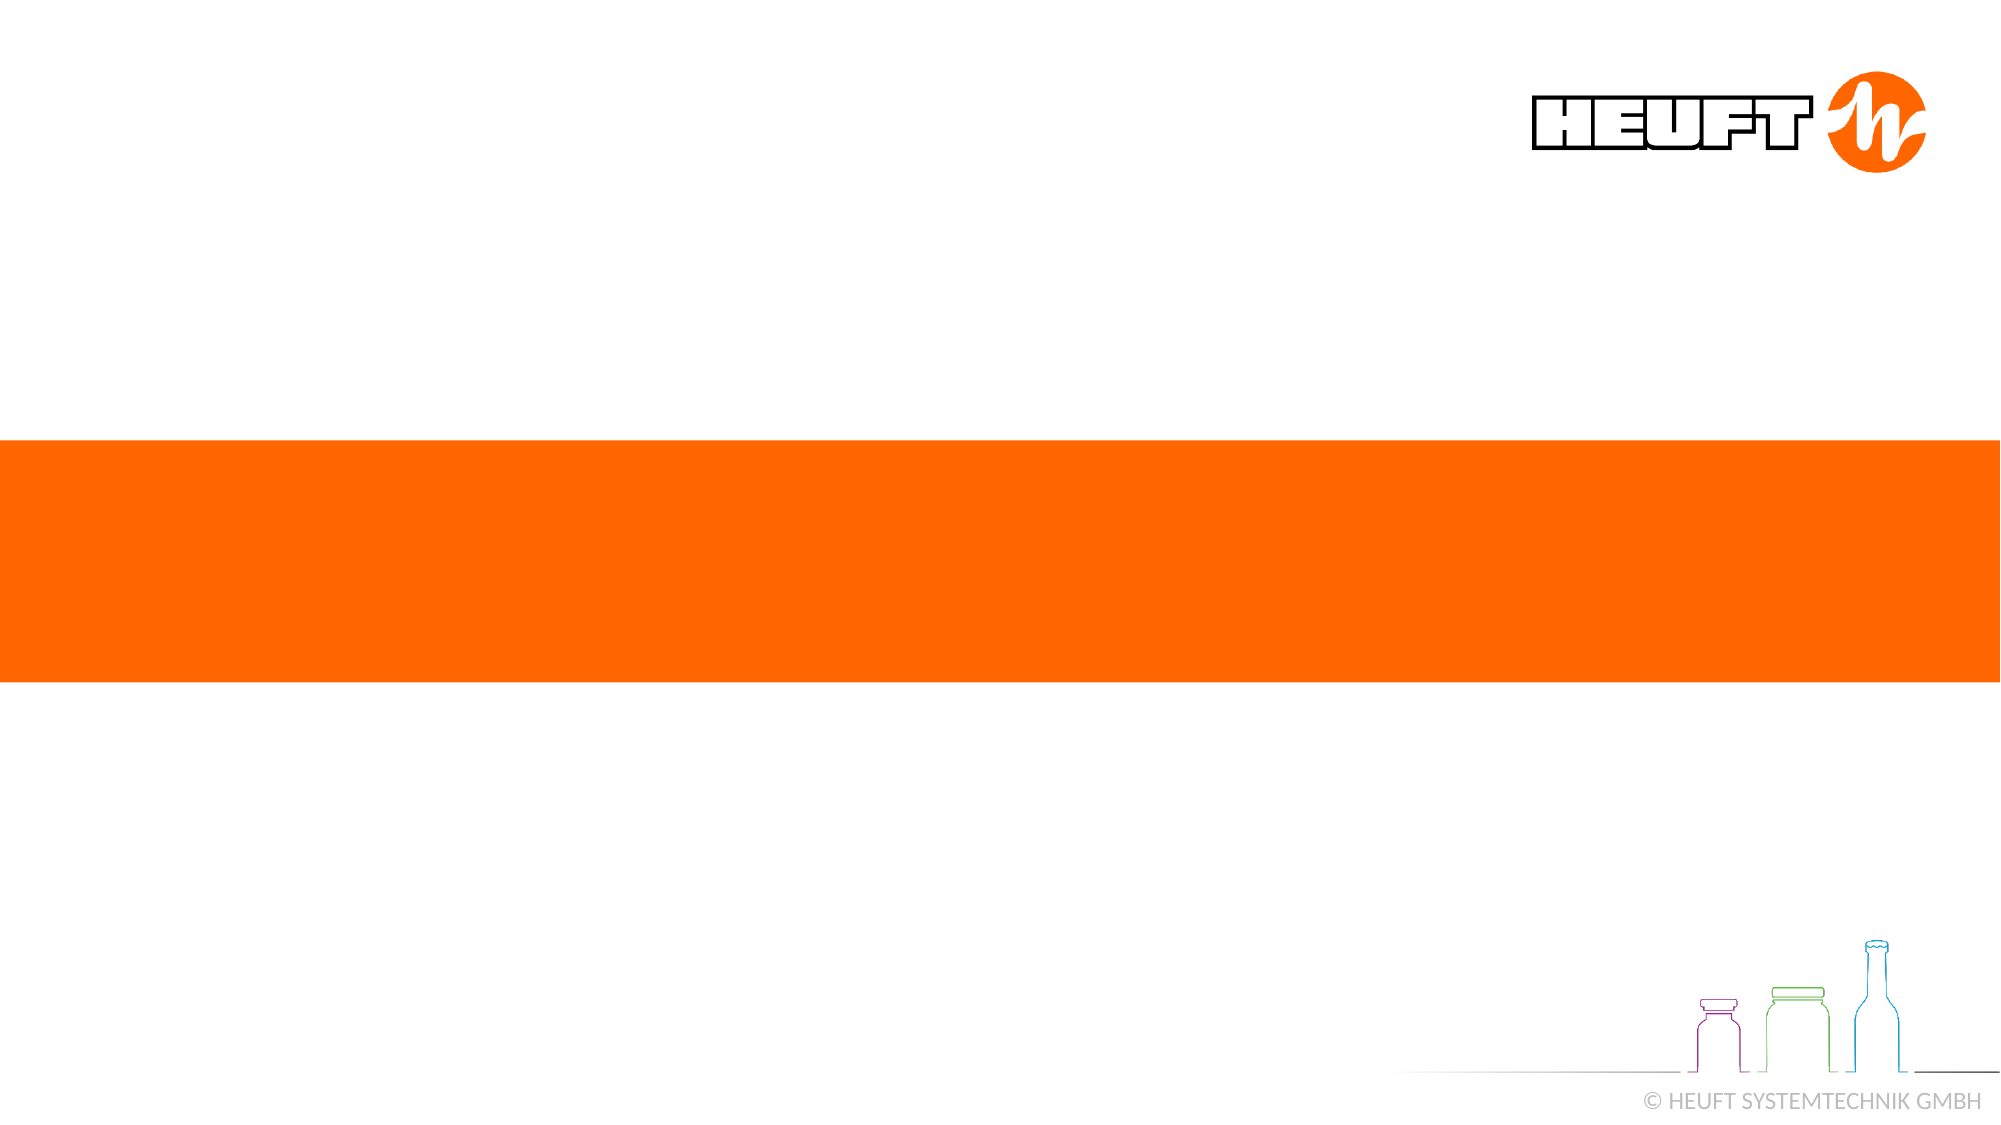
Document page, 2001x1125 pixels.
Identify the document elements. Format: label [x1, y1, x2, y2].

picture [1532, 71, 1927, 173]
picture [1047, 924, 2000, 1091]
